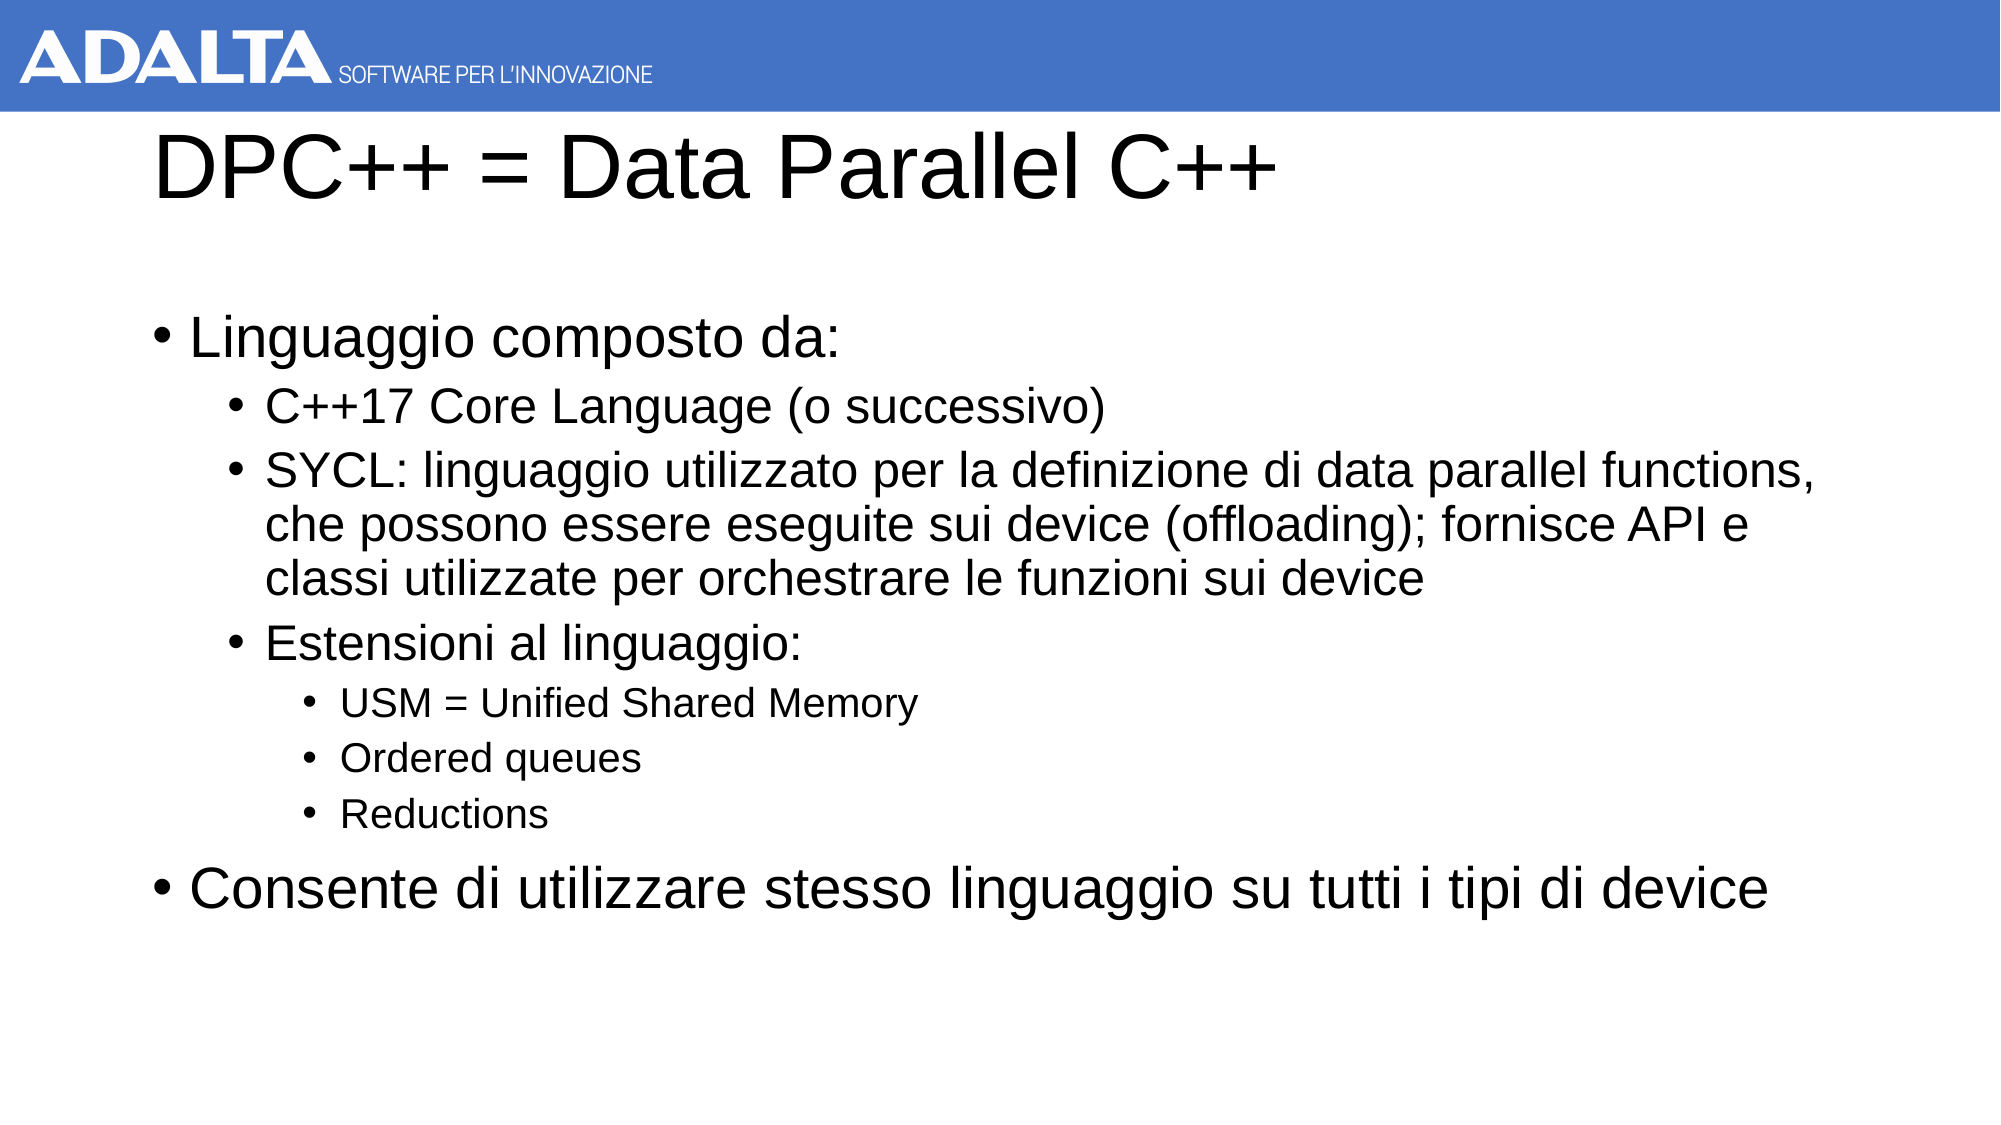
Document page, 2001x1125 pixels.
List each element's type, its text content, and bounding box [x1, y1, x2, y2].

list Linguaggio composto da: C++17 Core Language (o successivo) SYCL: linguaggio utilizzato per la definizione di data parallel functions, che possono essere eseguite sui device (offloading); fornisce API e classi utilizzate per orchestrare le funzioni sui device Estensioni al linguaggio: USM = Unified Shared Memory Ordered queues Reductions Consente di utilizzare stesso linguaggio su tutti i tipi di device [137, 299, 1863, 1014]
title DPC++ = Data Parallel C++ [137, 111, 1863, 278]
picture [13, 23, 658, 88]
